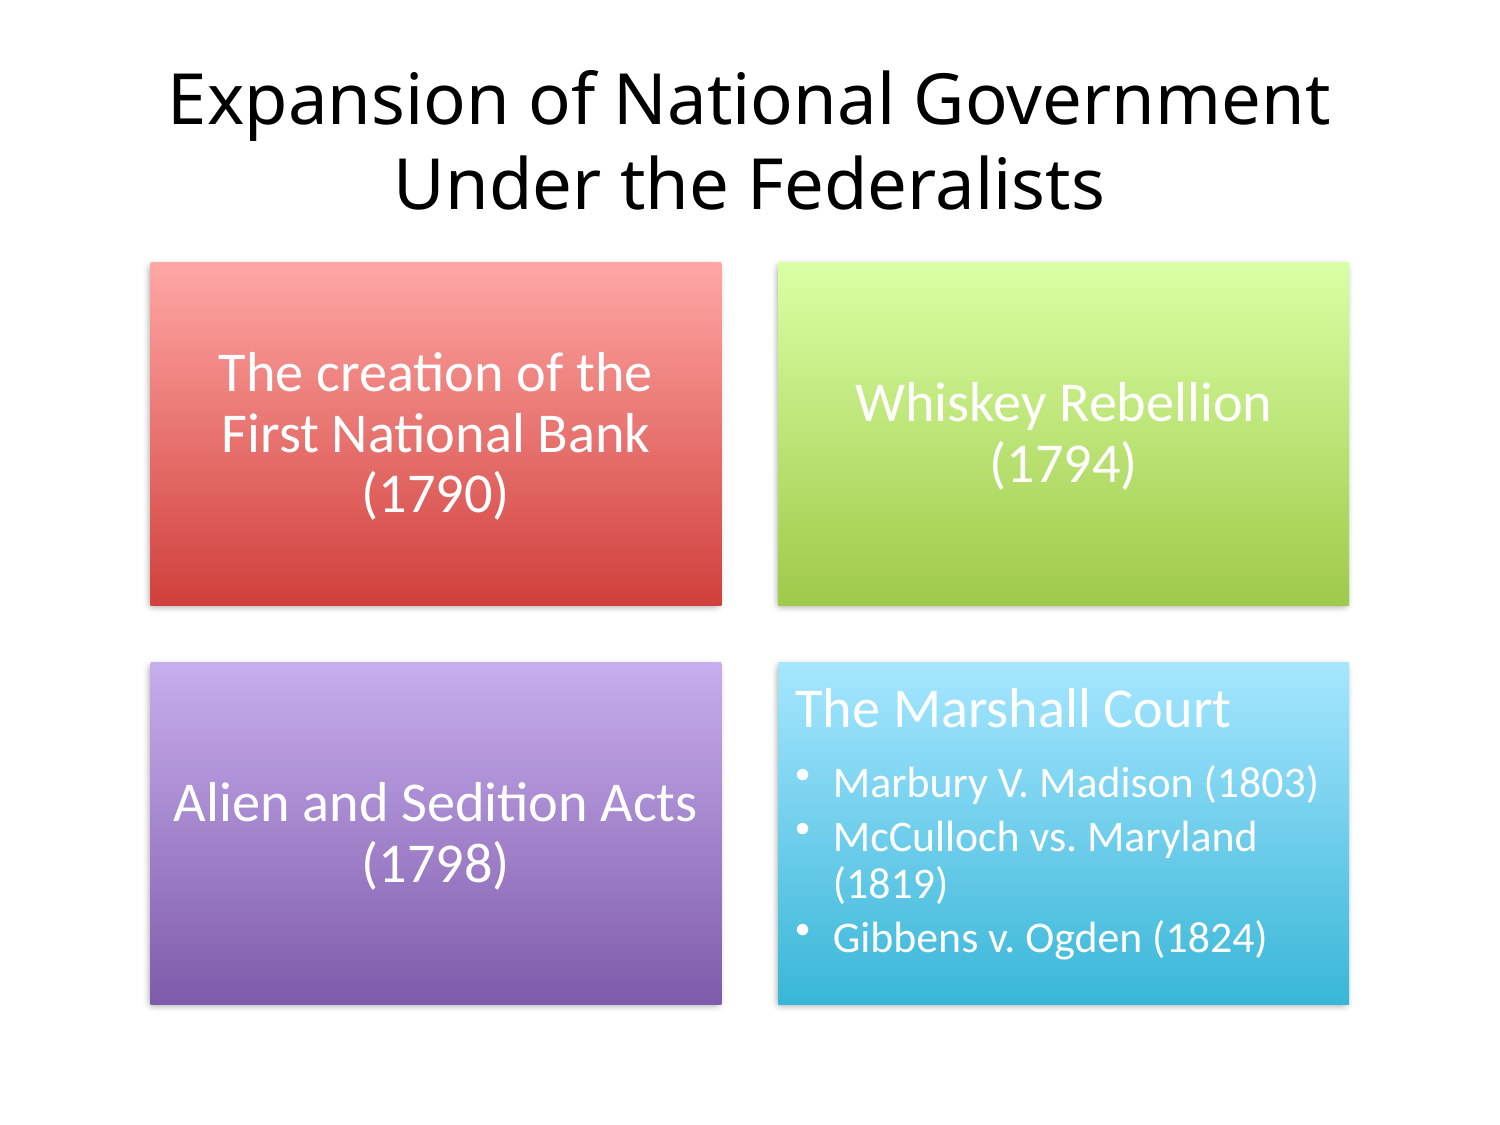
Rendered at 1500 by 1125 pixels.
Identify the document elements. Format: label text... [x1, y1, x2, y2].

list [74, 262, 1426, 1006]
title Expansion of National Government Under the Federalists [75, 45, 1425, 233]
